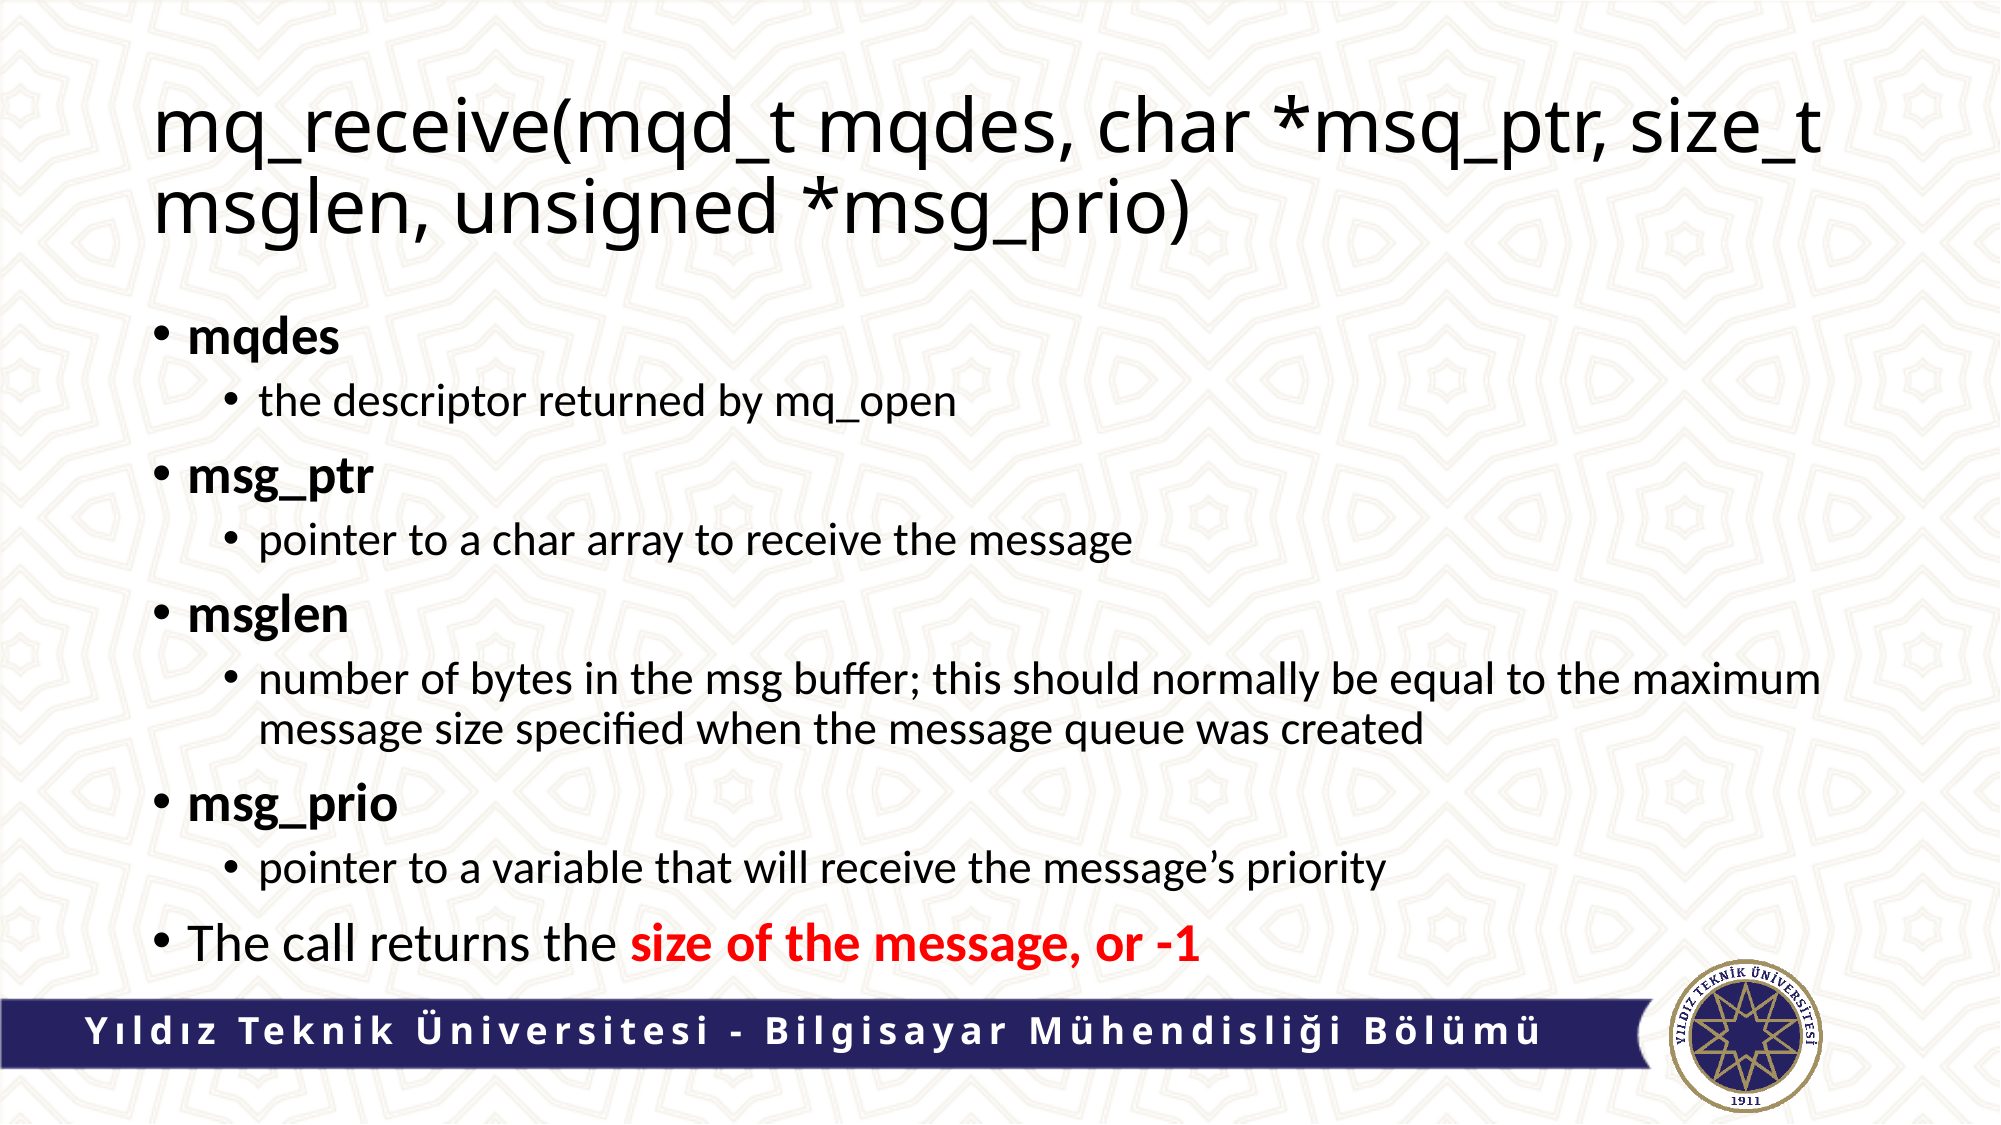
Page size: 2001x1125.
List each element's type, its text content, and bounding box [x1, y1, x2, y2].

list mqdes the descriptor returned by mq_open msg_ptr pointer to a char array to receive the message msglen number of bytes in the msg buffer; this should normally be equal to the maximum message size specified when the message queue was created msg_prio pointer to a variable that will receive the message’s priority The call returns the size of the message, or -1 [137, 299, 1863, 982]
picture [0, 0, 2000, 1125]
title mq_receive(mqd_t mqdes, char *msq_ptr, size_t msglen, unsigned *msg_prio) [137, 59, 1863, 278]
footer Yıldız Teknik Üniversitesi - Bilgisayar Mühendisliği Bölümü [0, 997, 1628, 1069]
